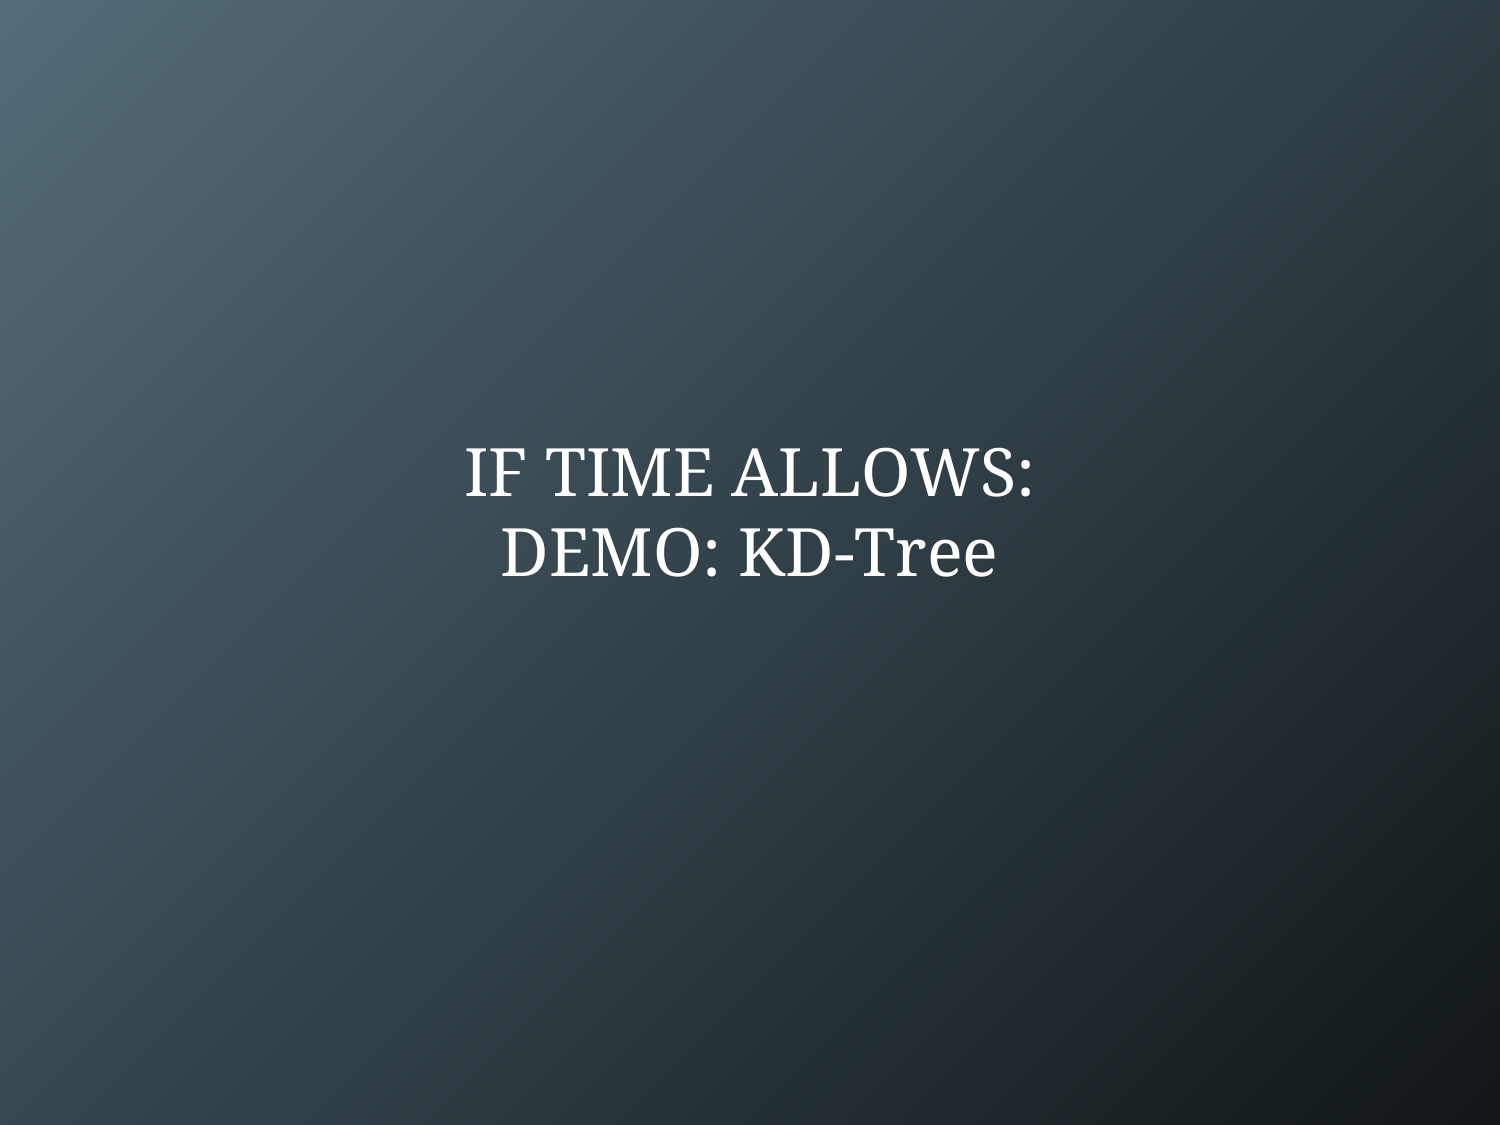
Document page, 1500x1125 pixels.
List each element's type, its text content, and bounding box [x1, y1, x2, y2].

title IF TIME ALLOWS: DEMO: KD-Tree [112, 326, 1388, 693]
